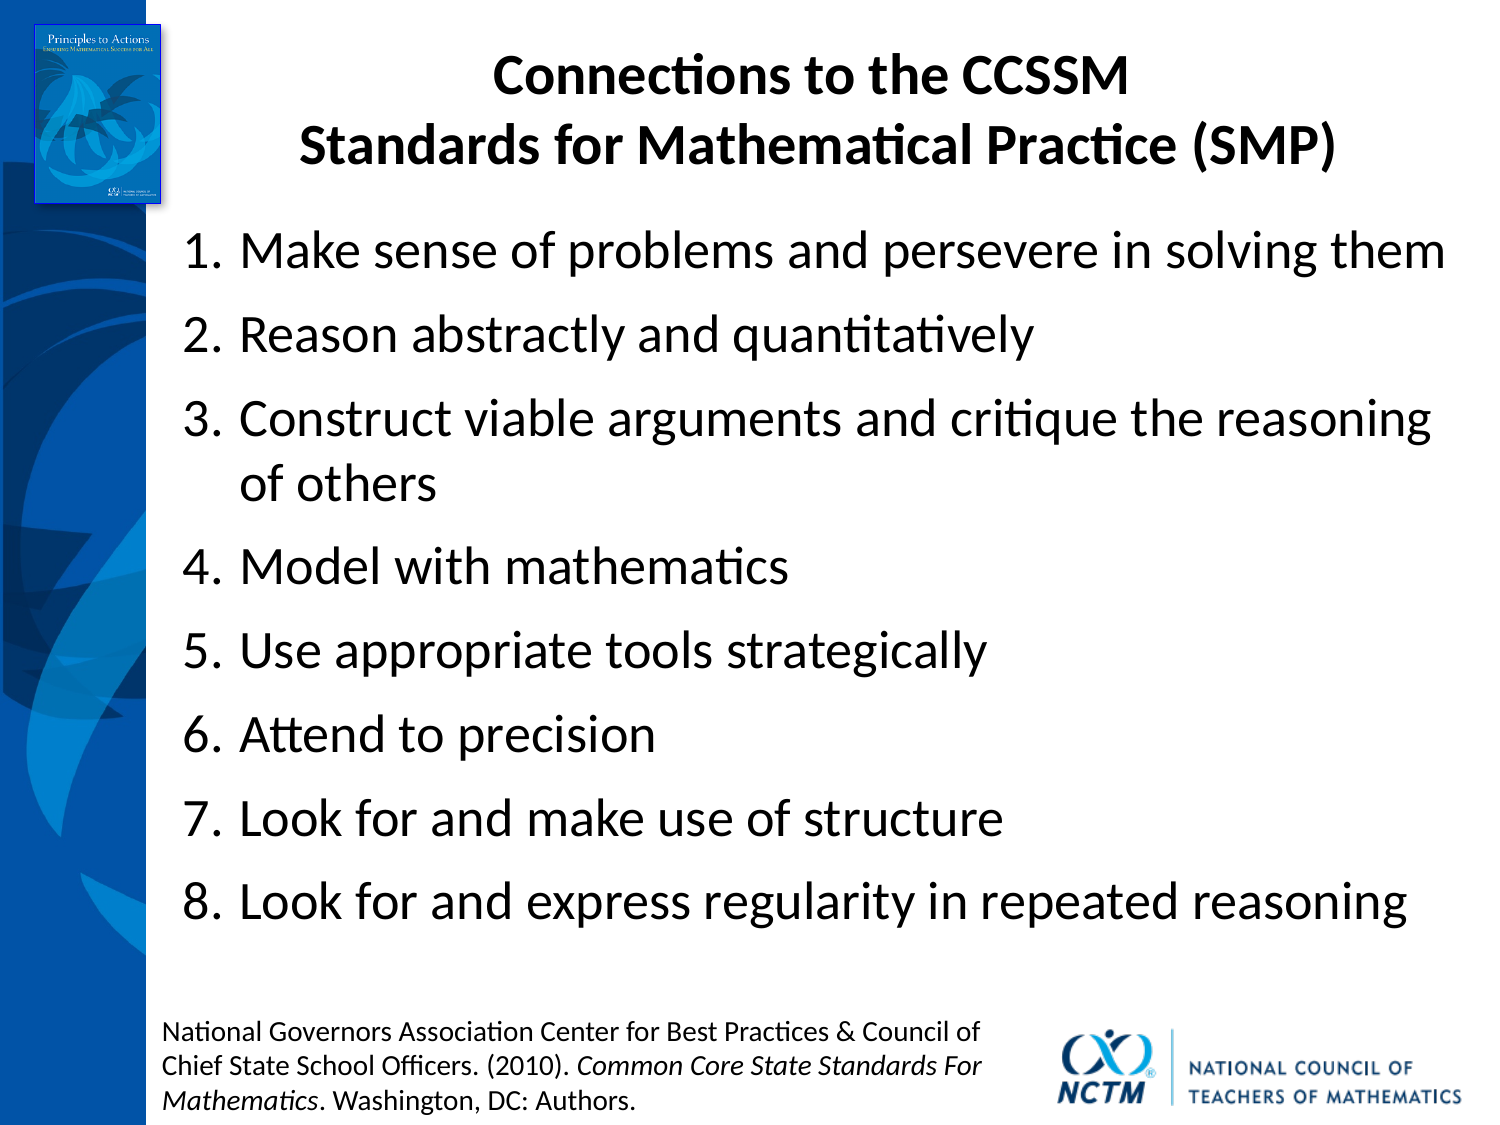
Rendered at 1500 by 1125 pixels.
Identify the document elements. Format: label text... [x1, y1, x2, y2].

title Connections to the CCSSM Standards for Mathematical Practice (SMP) [167, 32, 1470, 180]
list Make sense of problems and persevere in solving them Reason abstractly and quantitatively Construct viable arguments and critique the reasoning of others Model with mathematics Use appropriate tools strategically Attend to precision Look for and make use of structure Look for and express regularity in repeated reasoning [167, 206, 1485, 1004]
picture [35, 25, 160, 203]
picture [0, 0, 146, 1125]
text_box National Governors Association Center for Best Practices & Council of Chief State School Officers. (2010). Common Core State Standards For Mathematics. Washington, DC: Authors. [147, 1004, 1034, 1124]
